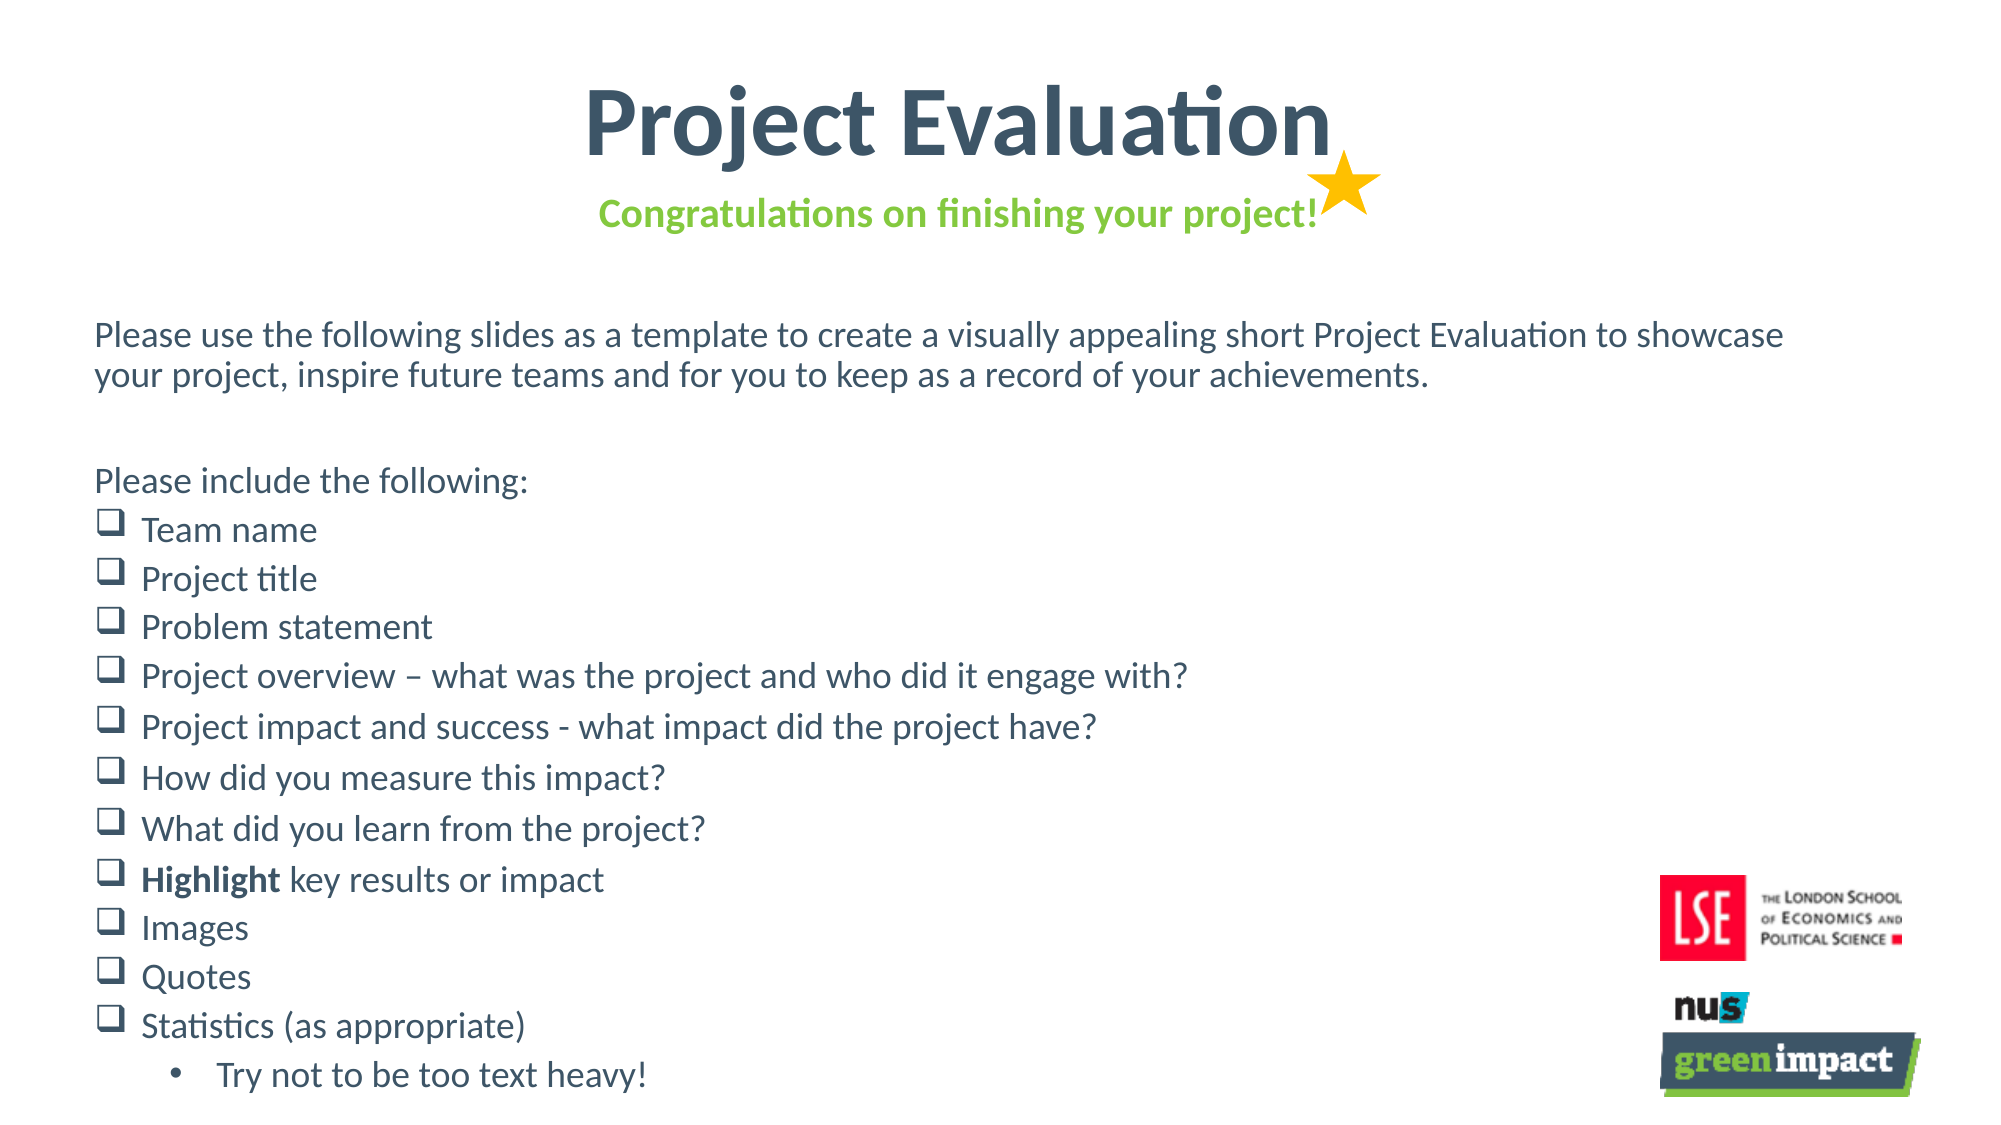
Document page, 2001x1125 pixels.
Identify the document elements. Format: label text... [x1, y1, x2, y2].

picture [1660, 875, 1902, 961]
text_box [1296, 139, 1392, 224]
text_box Project Evaluation [526, 48, 1392, 183]
text_box Congratulations on finishing your project! Please use the following slides as a template to create a visually appealing short Project Evaluation to showcase your project, inspire future teams and for you to keep as a record of your achievements. Please include the following: Team name Project title Problem statement Project overview – what was the project and who did it engage with? Project impact and success - what impact did the project have? How did you measure this impact? What did you learn from the project? Highlight key results or impact Images Quotes Statistics (as appropriate) Try not to be too text heavy! [79, 184, 1839, 1103]
picture [1660, 992, 1921, 1097]
